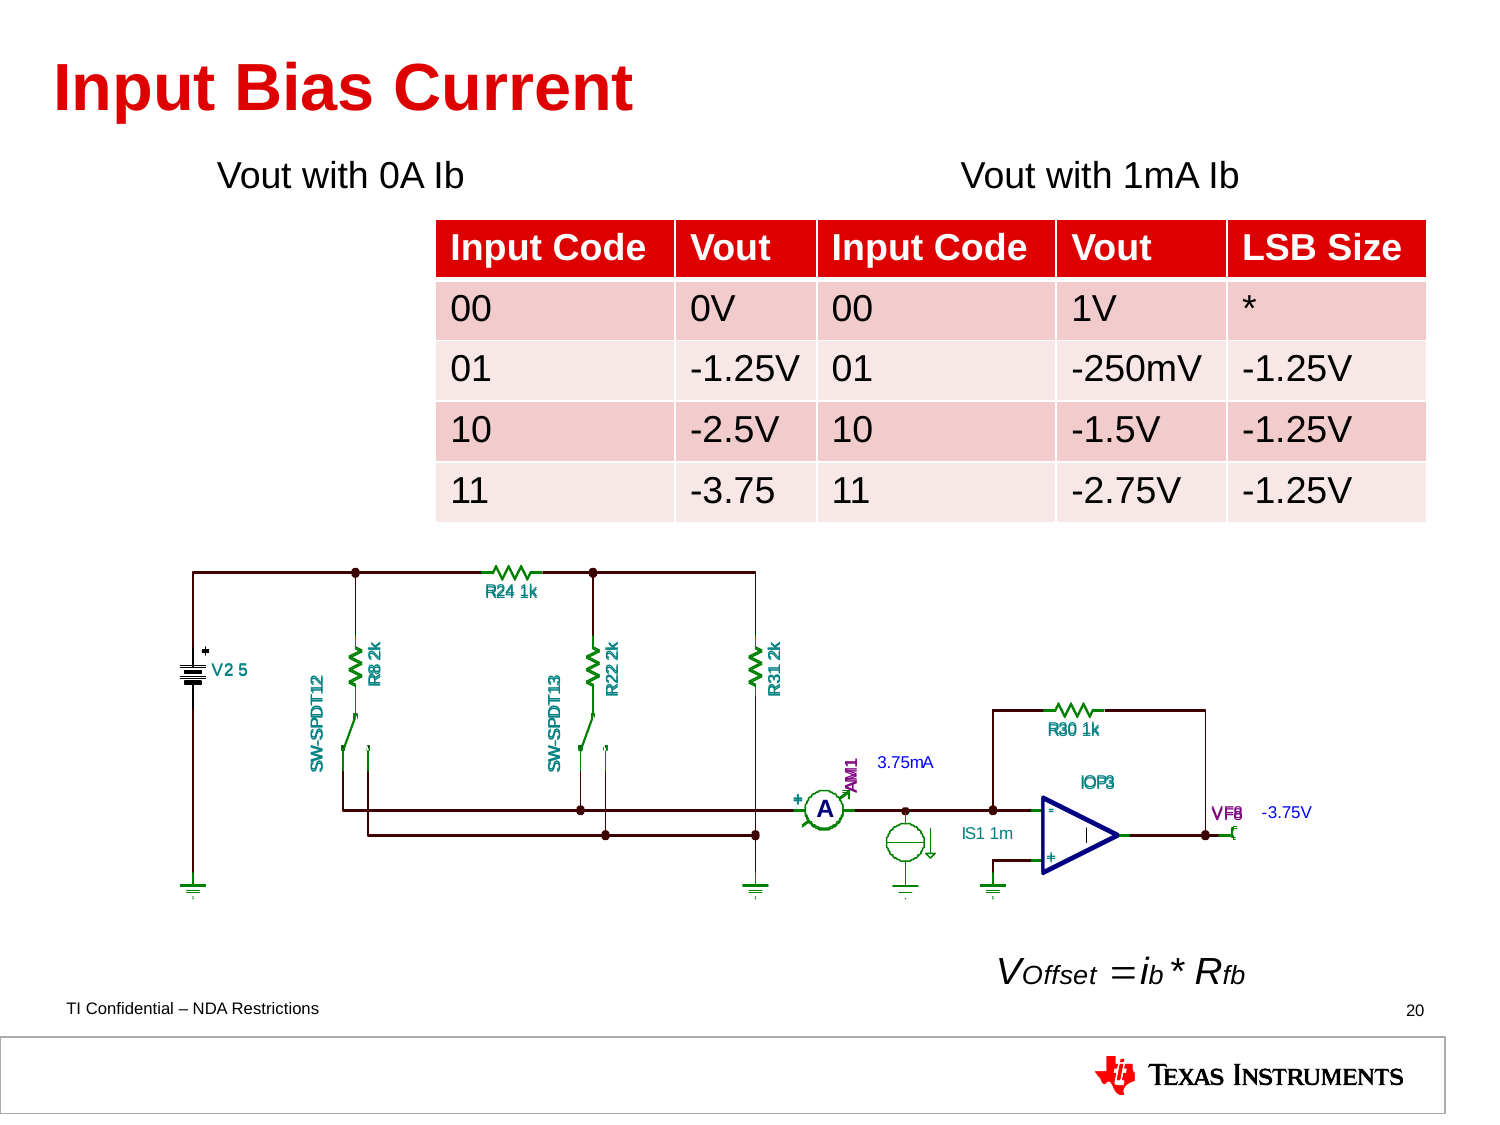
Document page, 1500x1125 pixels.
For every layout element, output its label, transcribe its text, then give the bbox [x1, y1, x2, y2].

text_box Vout with 0A Ib [202, 143, 652, 204]
table_cell 1V [1057, 282, 1226, 340]
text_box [993, 946, 1253, 997]
table_cell -1.25V [1228, 402, 1426, 461]
table_cell 01 [818, 341, 1055, 400]
picture [1095, 1056, 1403, 1095]
table_cell * [1228, 282, 1426, 340]
table_cell 11 [436, 463, 674, 522]
picture [148, 534, 1351, 931]
table_header Vout [676, 220, 816, 277]
title Input Bias Current [37, 23, 1426, 158]
table_cell -2.75V [1057, 463, 1226, 522]
slide_number 20 [1089, 992, 1440, 1027]
table_cell -1.25V [1228, 463, 1426, 522]
table_cell -1.25V [676, 341, 816, 400]
table_cell -1.5V [1057, 402, 1226, 461]
table_header Input Code [436, 220, 674, 277]
table_cell 10 [436, 402, 674, 461]
table_cell 01 [436, 341, 674, 400]
table_cell -2.5V [676, 402, 816, 461]
table_header LSB Size [1228, 220, 1426, 277]
table_cell 00 [818, 282, 1055, 340]
table_header Input Code [818, 220, 1055, 277]
table_cell -1.25V [1228, 341, 1426, 400]
table_cell 0V [676, 282, 816, 340]
table_cell -3.75 [676, 463, 816, 522]
table_header Vout [1057, 220, 1226, 277]
text_box Vout with 1mA Ib [945, 143, 1396, 204]
table_cell 11 [818, 463, 1055, 522]
table_cell 00 [436, 282, 674, 340]
table_cell -250mV [1057, 341, 1226, 400]
table_cell 10 [818, 402, 1055, 461]
